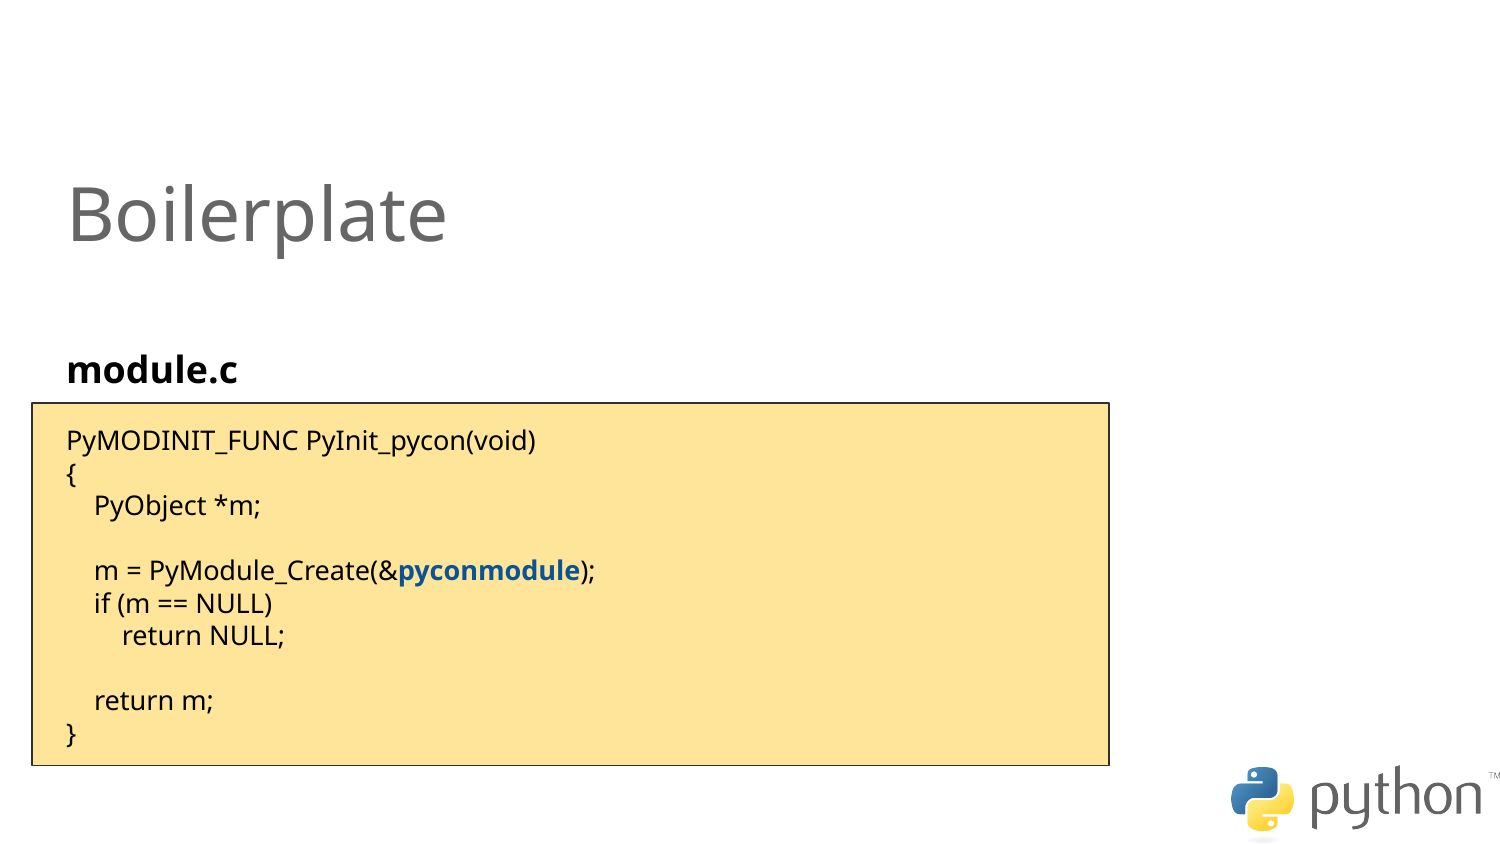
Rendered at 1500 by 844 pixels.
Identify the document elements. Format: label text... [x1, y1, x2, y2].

text_box [31, 403, 51, 766]
subtitle Boilerplate module.c PyMODINIT_FUNC PyInit_pycon(void) { PyObject *m; m = PyModule_Create(&pyconmodule); if (m == NULL) return NULL; return m; } [51, 61, 1449, 814]
picture [1230, 765, 1500, 844]
